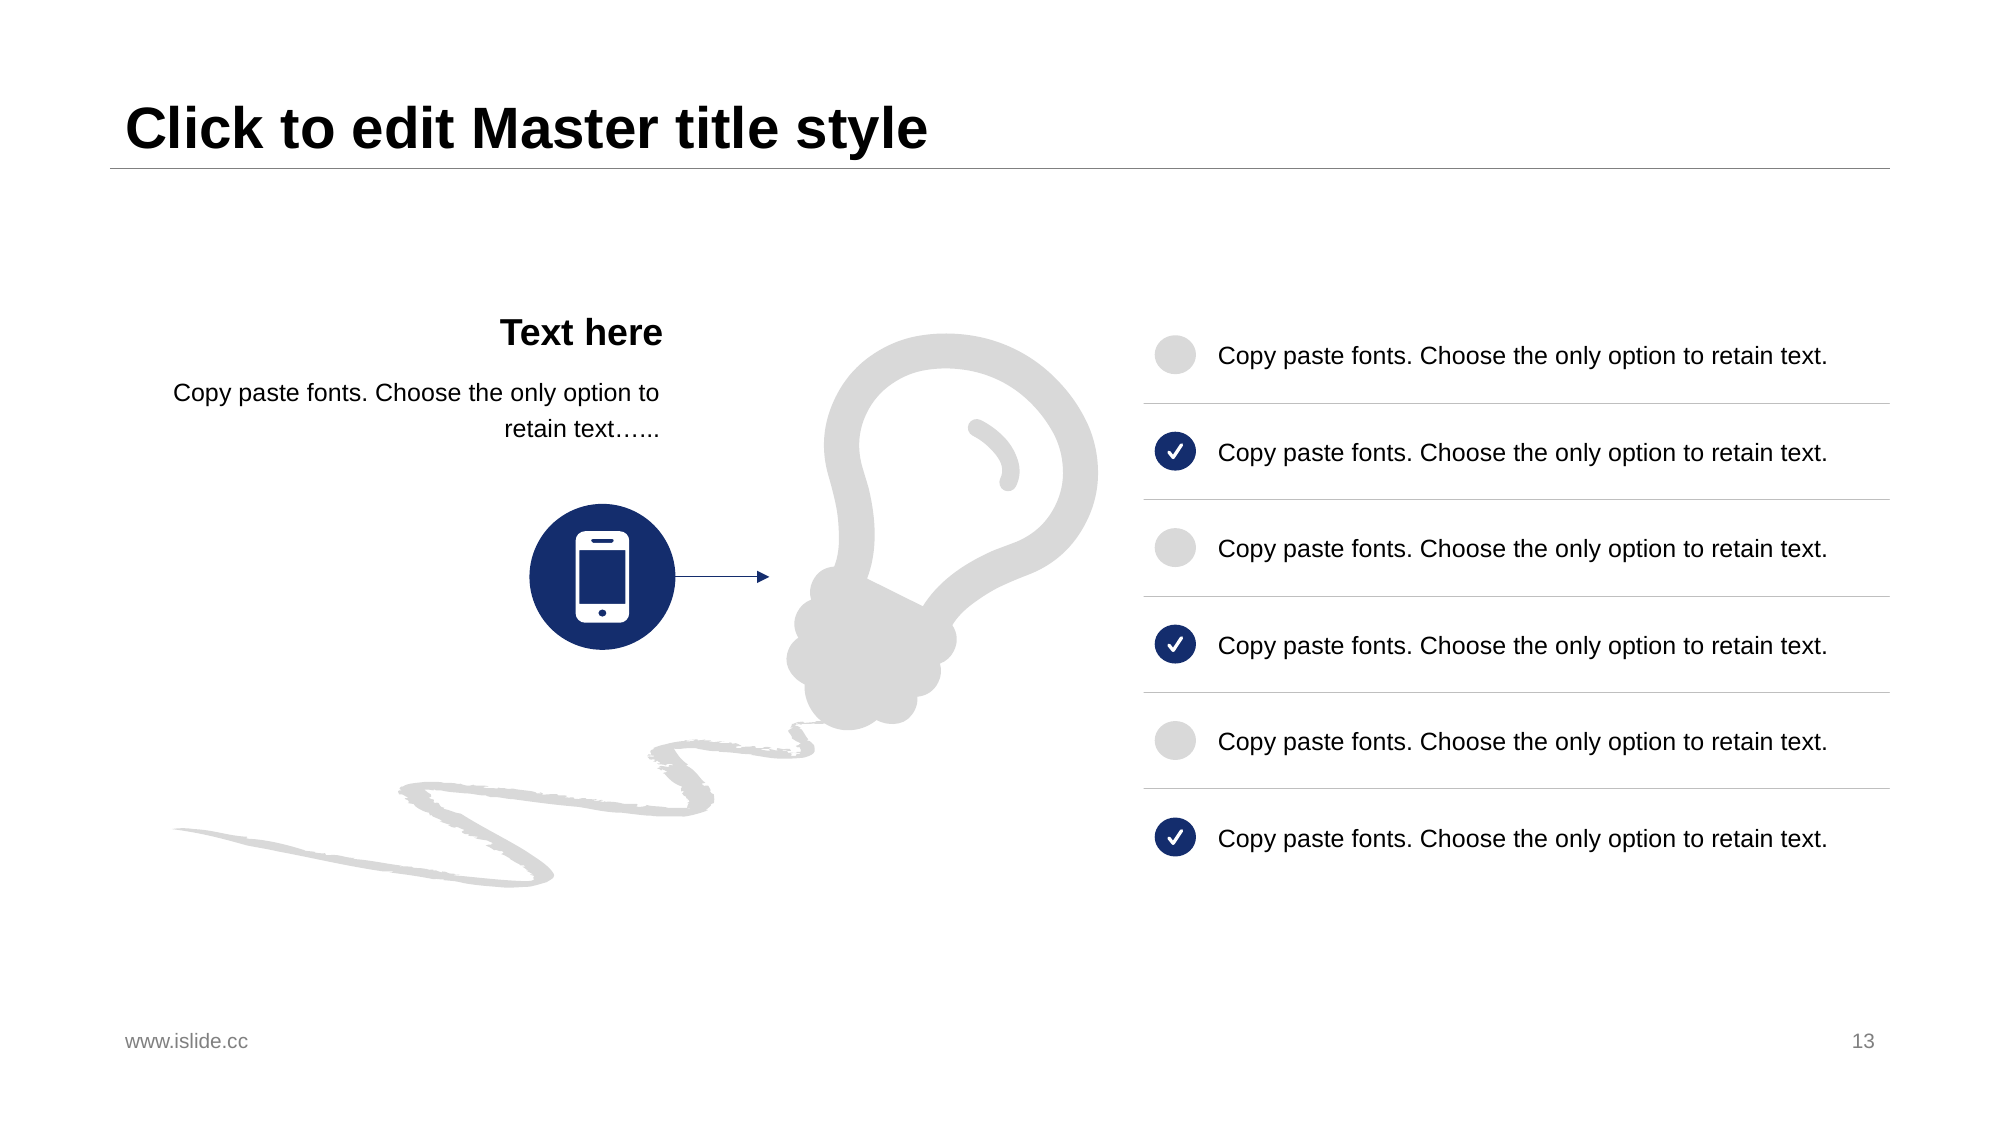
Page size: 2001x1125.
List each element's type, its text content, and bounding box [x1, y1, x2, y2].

slide_number 13 [1412, 1023, 1890, 1058]
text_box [109, 299, 1890, 888]
title Click to edit Master title style [109, 0, 1890, 169]
footer www.islide.cc [109, 1023, 790, 1058]
